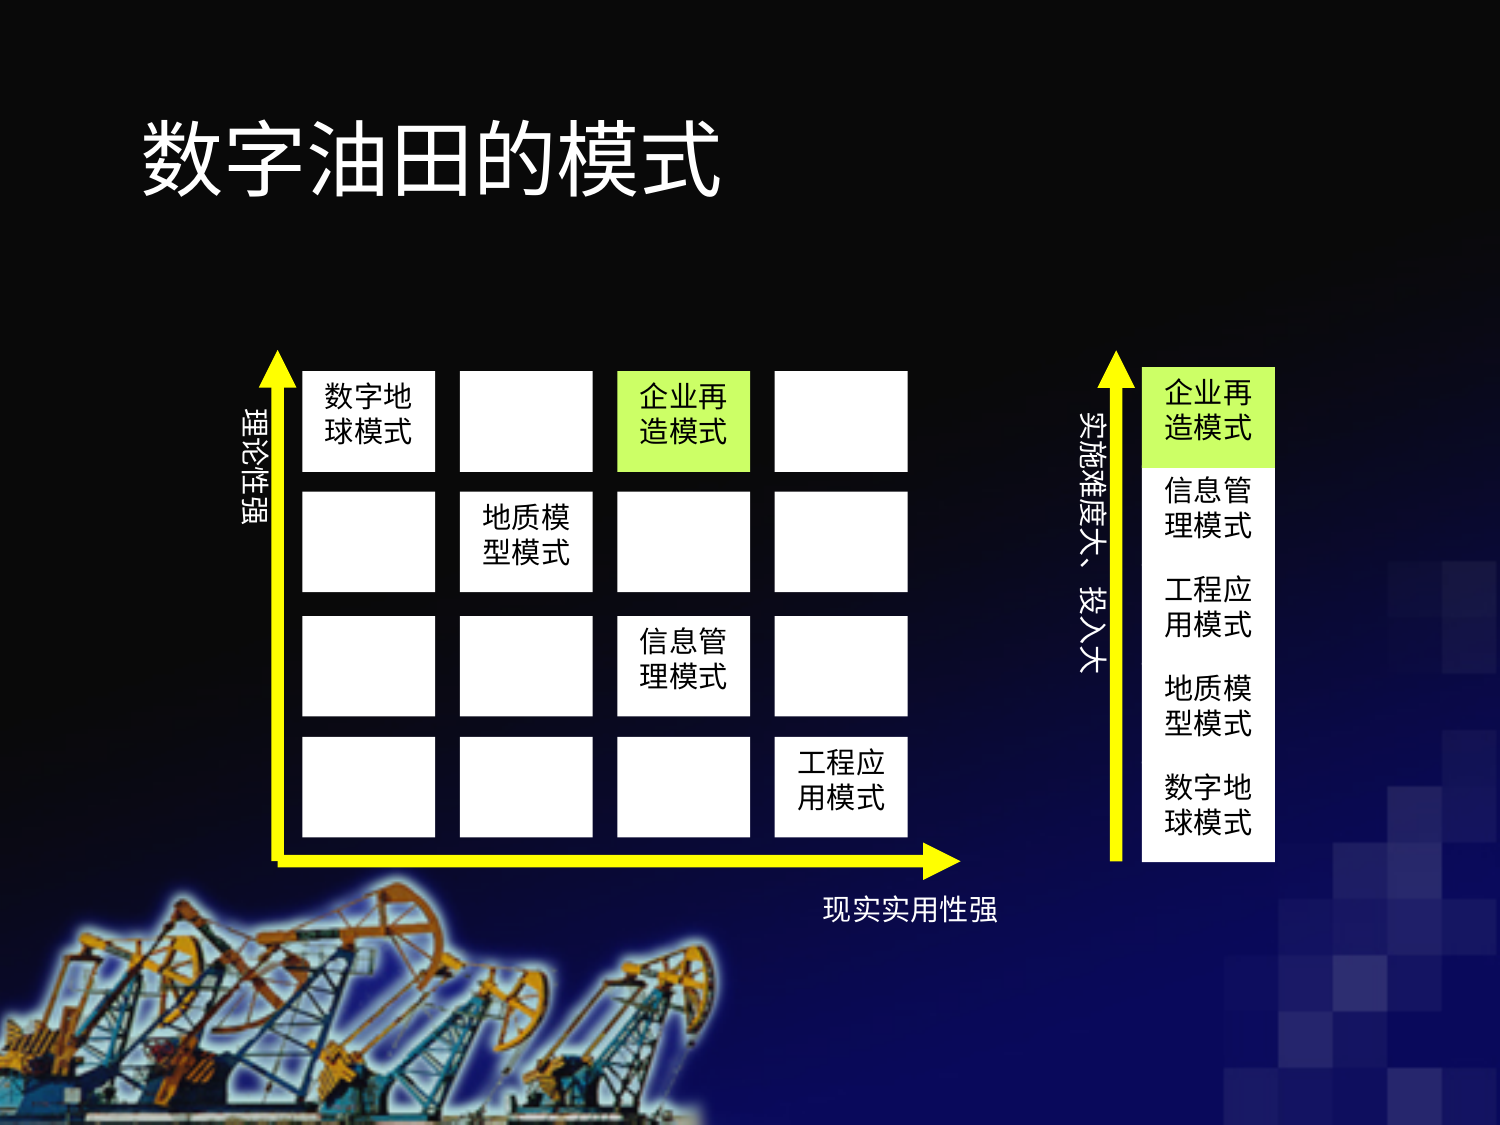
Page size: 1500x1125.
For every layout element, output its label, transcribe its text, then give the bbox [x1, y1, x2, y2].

text_box 地质模型模式 [1141, 665, 1275, 764]
text_box [271, 349, 284, 370]
text_box [774, 491, 908, 593]
text_box [459, 371, 593, 472]
text_box [278, 855, 961, 868]
text_box [302, 736, 436, 838]
text_box [459, 736, 593, 838]
picture [0, 0, 1500, 1125]
text_box [302, 491, 436, 593]
text_box 数字地球模式 [1141, 764, 1275, 863]
text_box 工程应用模式 [774, 736, 908, 838]
text_box 地质模型模式 [459, 491, 593, 593]
text_box 数字油田的模式 [125, 99, 738, 215]
text_box [1110, 350, 1123, 370]
text_box 企业再造模式 [617, 371, 751, 472]
text_box 工程应用模式 [1141, 566, 1275, 665]
text_box 信息管理模式 [617, 616, 751, 717]
text_box 实施难度大、投入大 [1012, 370, 1119, 715]
text_box [774, 371, 908, 472]
text_box 理论性强 [174, 370, 282, 563]
text_box [459, 616, 593, 717]
text_box 企业再造模式 [1141, 367, 1275, 468]
text_box [617, 736, 751, 838]
text_box [617, 491, 751, 593]
text_box 现实实用性强 [734, 884, 1087, 938]
text_box [774, 616, 908, 717]
text_box 数字地球模式 [302, 371, 436, 472]
text_box [302, 616, 436, 717]
text_box 信息管理模式 [1141, 468, 1275, 566]
